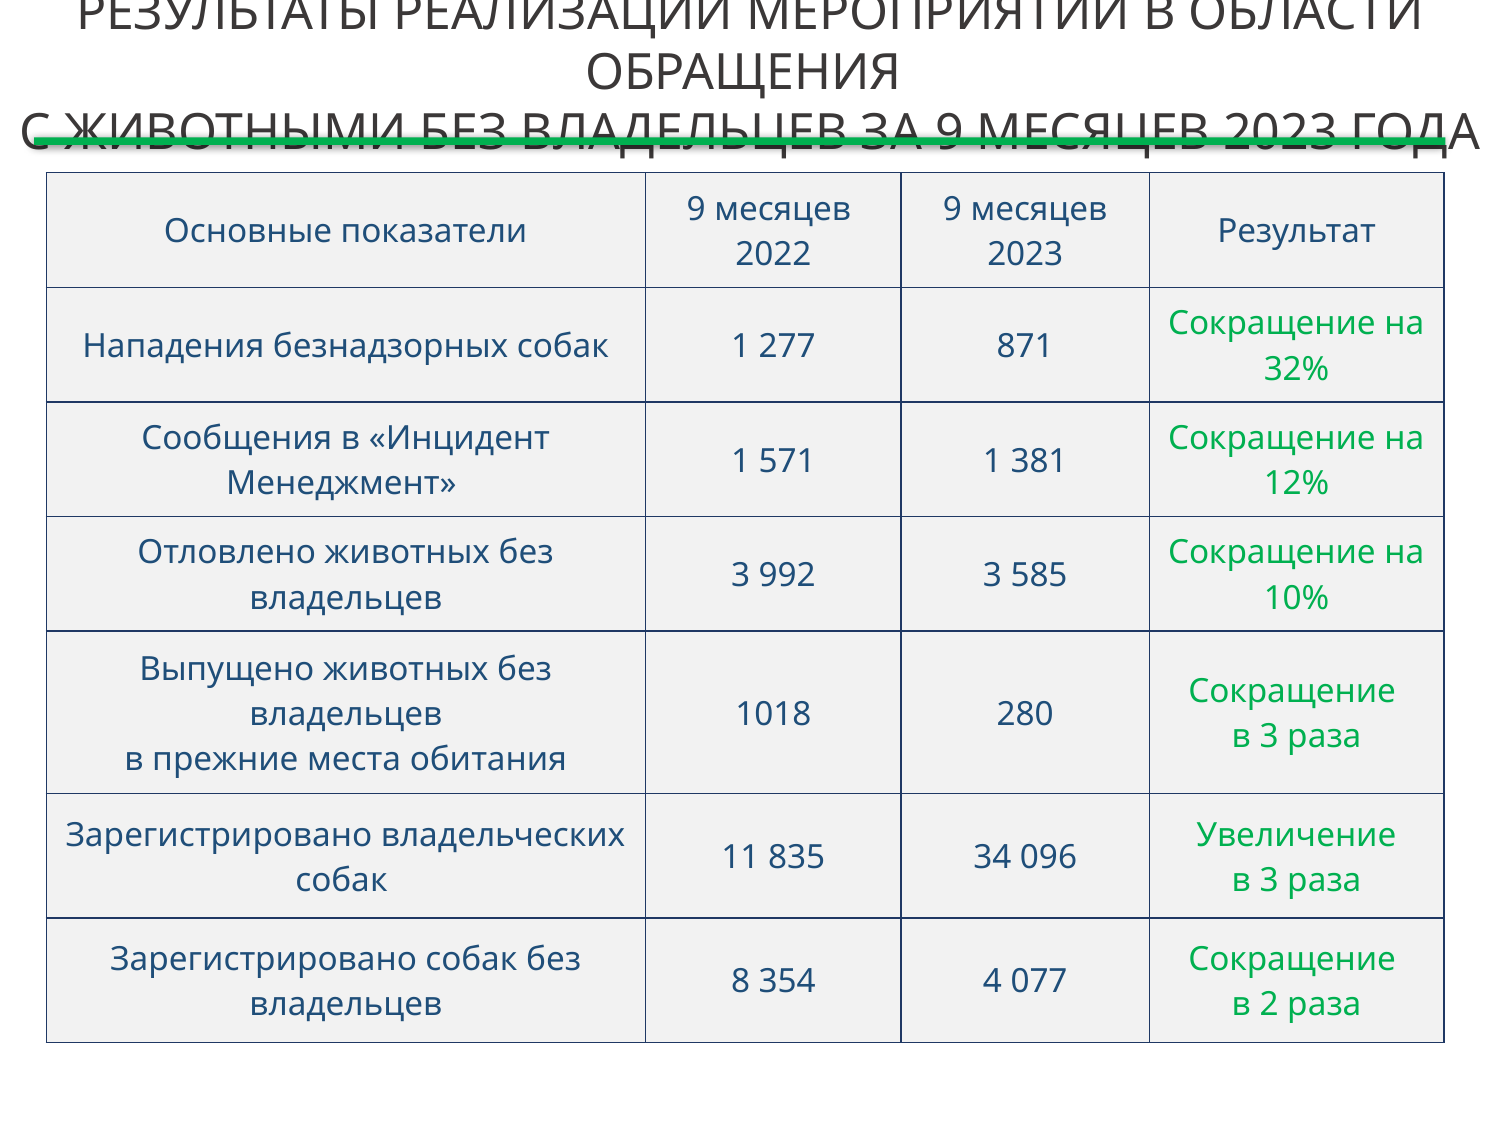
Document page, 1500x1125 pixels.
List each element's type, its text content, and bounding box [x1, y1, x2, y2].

table_header 9 месяцев 2023 [902, 173, 1149, 287]
table_cell 1 571 [646, 403, 900, 516]
table_cell 1 381 [902, 403, 1149, 516]
table_cell Зарегистрировано собак без владельцев [47, 919, 645, 1042]
table_cell 1018 [646, 632, 900, 793]
table_cell Сокращение на 10% [1150, 517, 1443, 630]
table_cell Нападения безнадзорных собак [47, 288, 645, 401]
table_cell Увеличение в 3 раза [1150, 794, 1443, 917]
title РЕЗУЛЬТАТЫ РЕАЛИЗАЦИИ МЕРОПРИЯТИЙ В ОБЛАСТИ ОБРАЩЕНИЯ С ЖИВОТНЫМИ БЕЗ ВЛАДЕЛЬЦЕВ ЗА 9 МЕСЯЦЕВ 2023 ГОДА [0, 9, 1500, 130]
table_cell 3 585 [902, 517, 1149, 630]
table_cell Сокращение в 2 раза [1150, 919, 1443, 1042]
table_cell 280 [902, 632, 1149, 793]
table_cell Сокращение в 3 раза [1150, 632, 1443, 793]
table_header Основные показатели [47, 173, 645, 287]
text_box [34, 137, 1446, 145]
table_cell 1 277 [646, 288, 900, 401]
table_cell 4 077 [902, 919, 1149, 1042]
table_cell Сообщения в «Инцидент Менеджмент» [47, 403, 645, 516]
table_cell 34 096 [902, 794, 1149, 917]
table_cell 8 354 [646, 919, 900, 1042]
table_header 9 месяцев 2022 [646, 173, 900, 287]
table_cell Сокращение на 32% [1150, 288, 1443, 401]
table_header Результат [1150, 173, 1443, 287]
table_cell 3 992 [646, 517, 900, 630]
table_cell 871 [902, 288, 1149, 401]
table_cell Зарегистрировано владельческих собак [47, 794, 645, 917]
table_cell 11 835 [646, 794, 900, 917]
table_cell Сокращение на 12% [1150, 403, 1443, 516]
table_cell Отловлено животных без владельцев [47, 517, 645, 630]
table_cell Выпущено животных без владельцев в прежние места обитания [47, 632, 645, 793]
